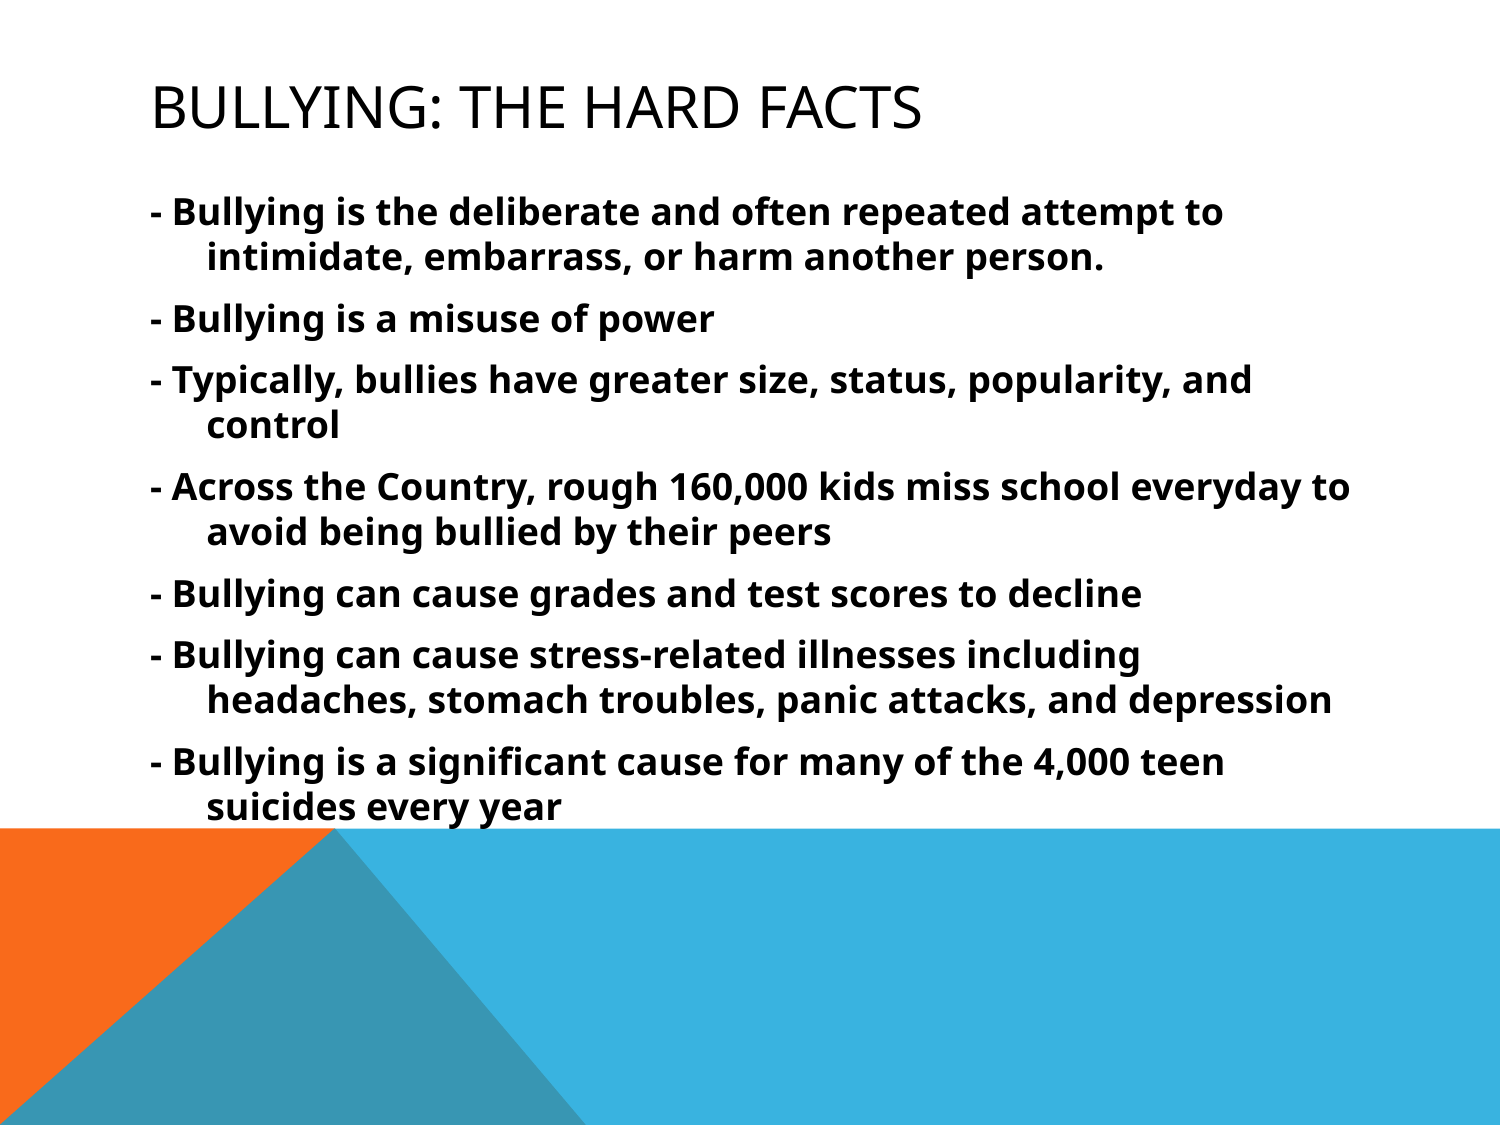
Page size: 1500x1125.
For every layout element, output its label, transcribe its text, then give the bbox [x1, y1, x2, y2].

title Bullying: THE hard Facts [135, 60, 1369, 150]
list - Bullying is the deliberate and often repeated attempt to intimidate, embarrass, or harm another person. - Bullying is a misuse of power - Typically, bullies have greater size, status, popularity, and control - Across the Country, rough 160,000 kids miss school everyday to avoid being bullied by their peers - Bullying can cause grades and test scores to decline - Bullying can cause stress-related illnesses including headaches, stomach troubles, panic attacks, and depression - Bullying is a significant cause for many of the 4,000 teen suicides every year [135, 180, 1369, 807]
